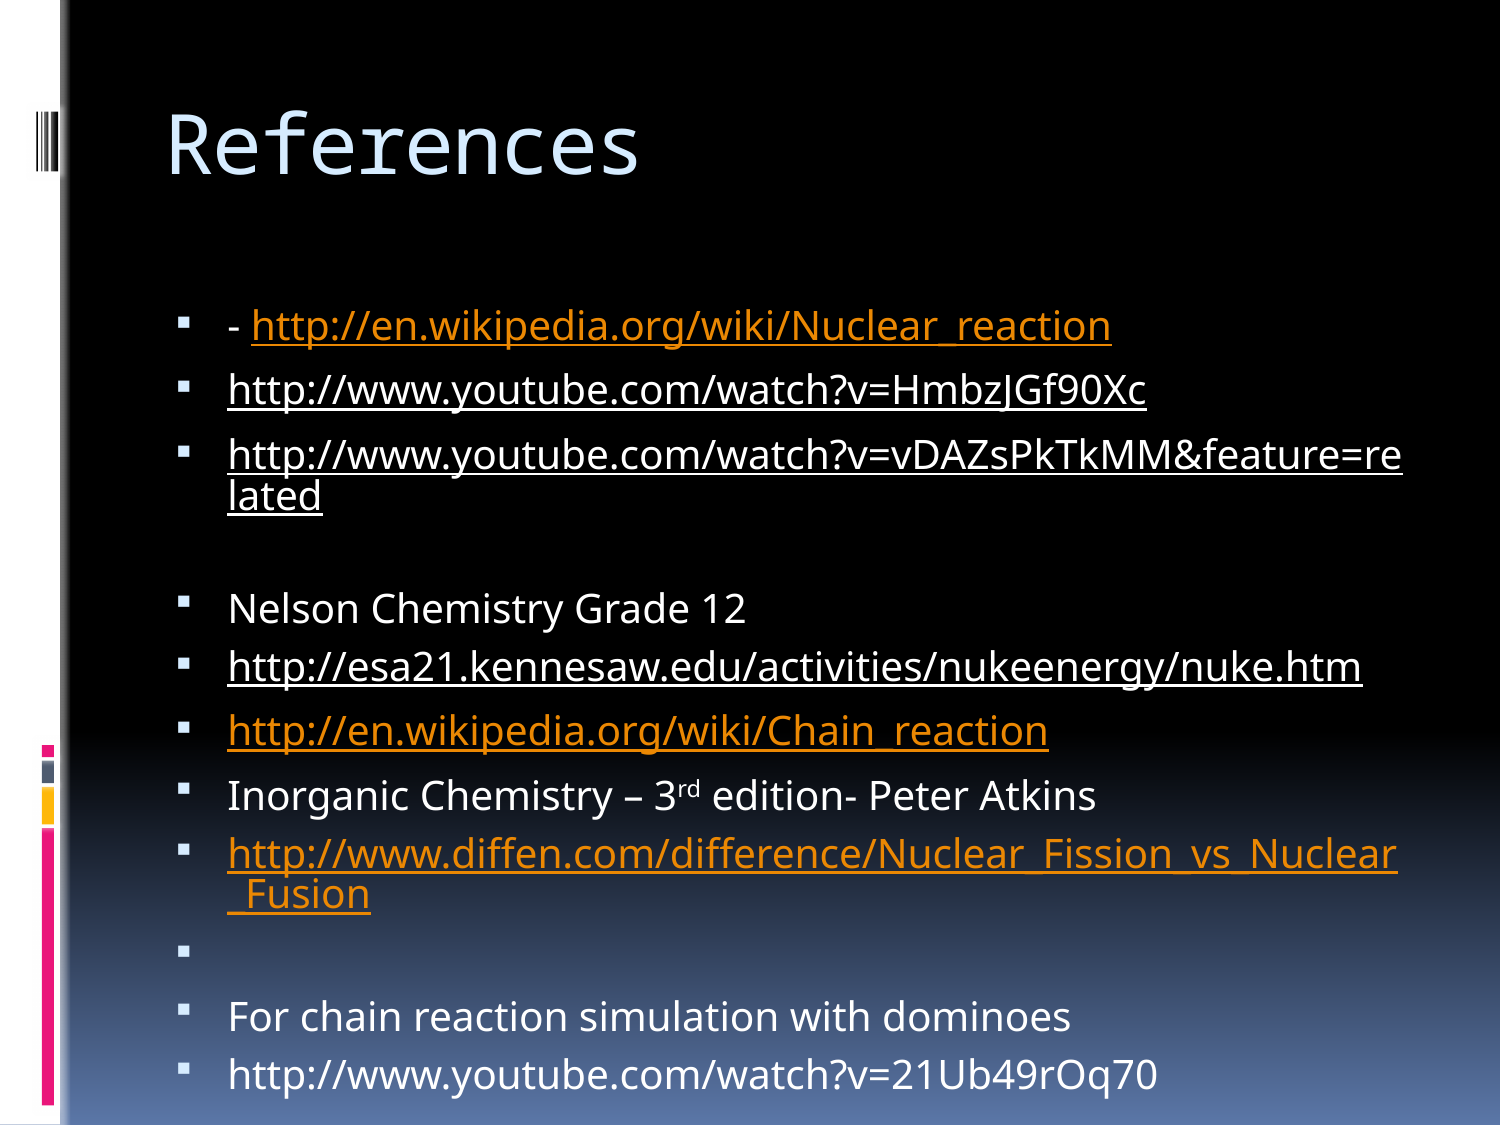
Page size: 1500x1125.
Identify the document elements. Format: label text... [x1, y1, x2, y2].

title References [150, 83, 1425, 234]
list - http://en.wikipedia.org/wiki/Nuclear_reaction http://www.youtube.com/watch?v=HmbzJGf90Xc http://www.youtube.com/watch?v=vDAZsPkTkMM&feature=related Nelson Chemistry Grade 12 http://esa21.kennesaw.edu/activities/nukeenergy/nuke.htm http://en.wikipedia.org/wiki/Chain_reaction Inorganic Chemistry – 3rd edition- Peter Atkins http://www.diffen.com/difference/Nuclear_Fission_vs_Nuclear_Fusion For chain reaction simulation with dominoes http://www.youtube.com/watch?v=21Ub49rOq70 [150, 292, 1425, 1043]
